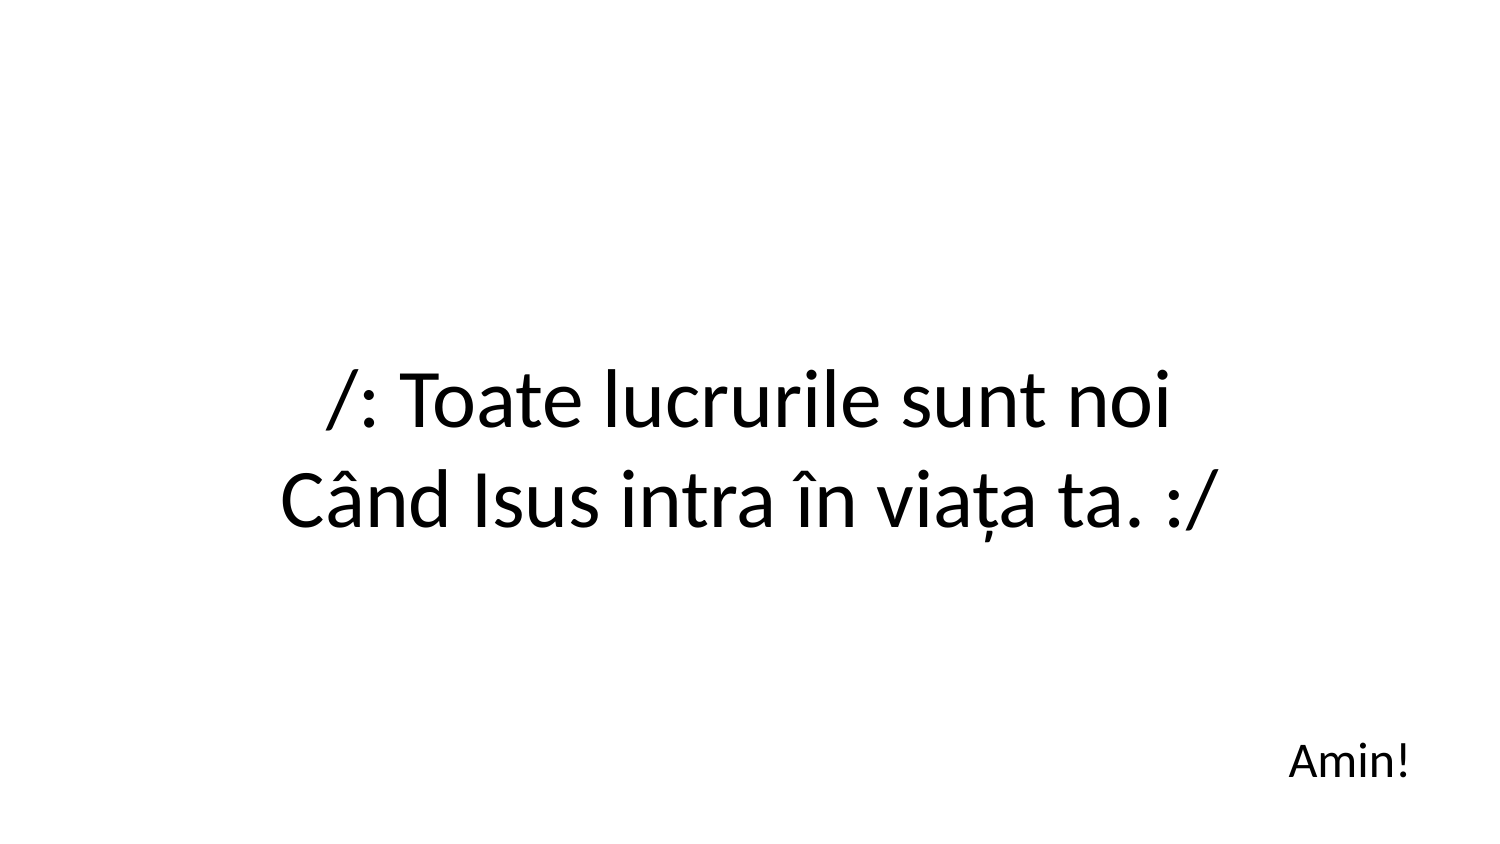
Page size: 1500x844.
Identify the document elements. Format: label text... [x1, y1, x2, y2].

text_box Amin! [1273, 674, 1427, 795]
text_box /: Toate lucrurile sunt noi Când Isus intra în viața ta. :/ [265, 292, 1235, 552]
